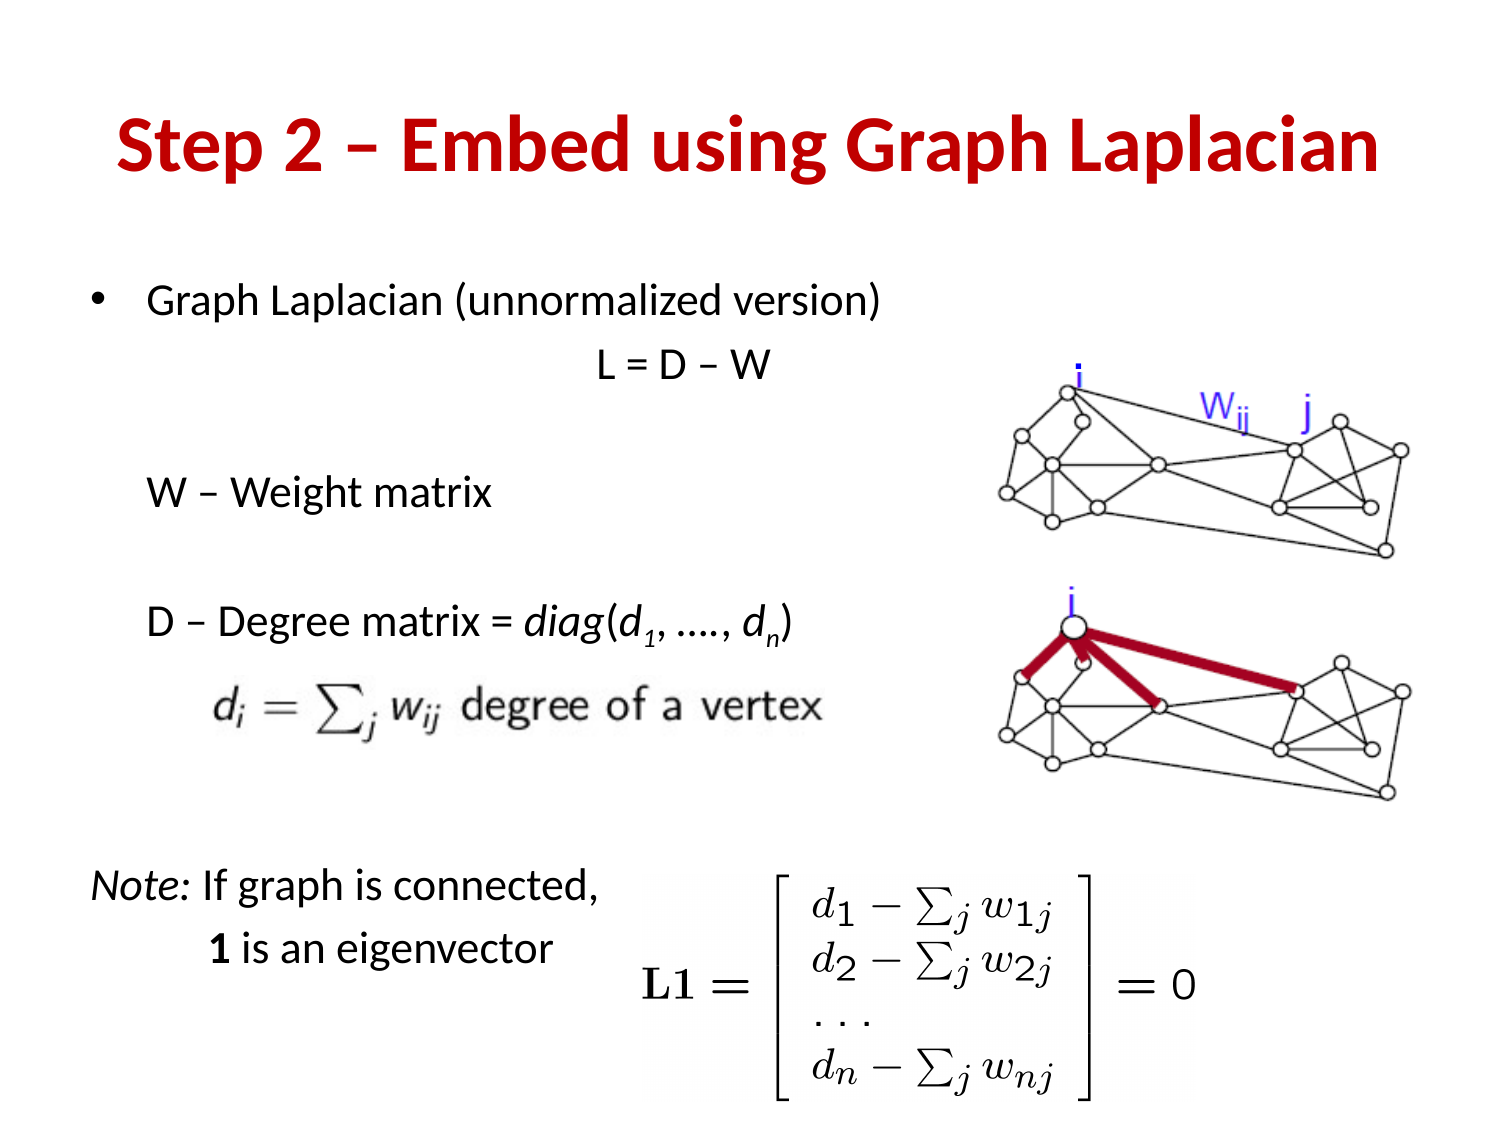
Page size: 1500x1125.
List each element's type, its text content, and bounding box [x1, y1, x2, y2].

list Graph Laplacian (unnormalized version) L = D – W W – Weight matrix D – Degree matrix = diag(d1, …., dn) Note: If graph is connected, 1 is an eigenvector [75, 262, 1425, 1075]
title Step 2 – Embed using Graph Laplacian [75, 45, 1425, 233]
picture [212, 674, 826, 751]
picture [959, 372, 1451, 806]
picture [642, 874, 1197, 1102]
text_box . [1058, 324, 1099, 370]
